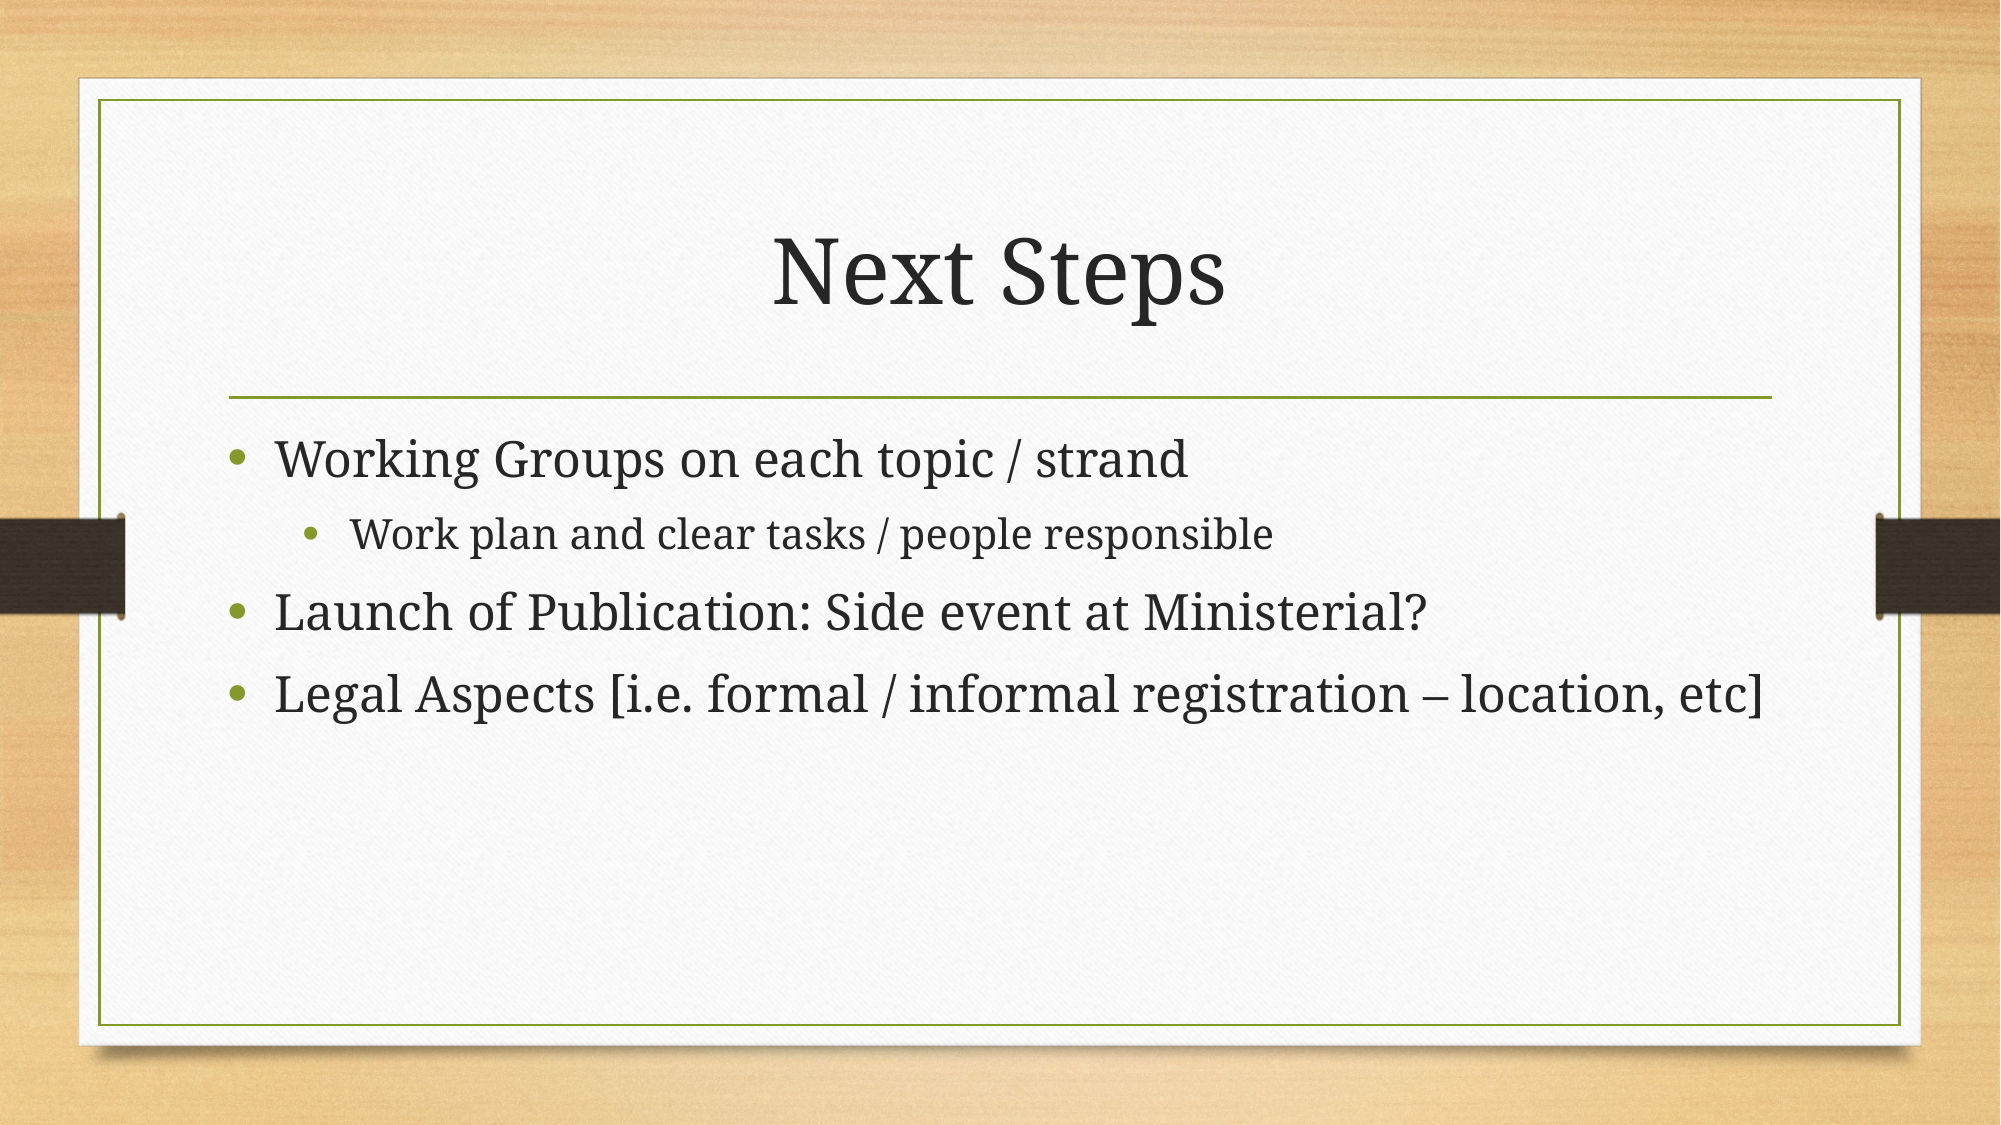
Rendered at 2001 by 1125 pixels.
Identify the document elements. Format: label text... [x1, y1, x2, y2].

picture [0, 0, 2001, 1125]
list Working Groups on each topic / strand Work plan and clear tasks / people responsible Launch of Publication: Side event at Ministerial? Legal Aspects [i.e. formal / informal registration – location, etc] [212, 419, 1788, 964]
title Next Steps [212, 161, 1788, 375]
